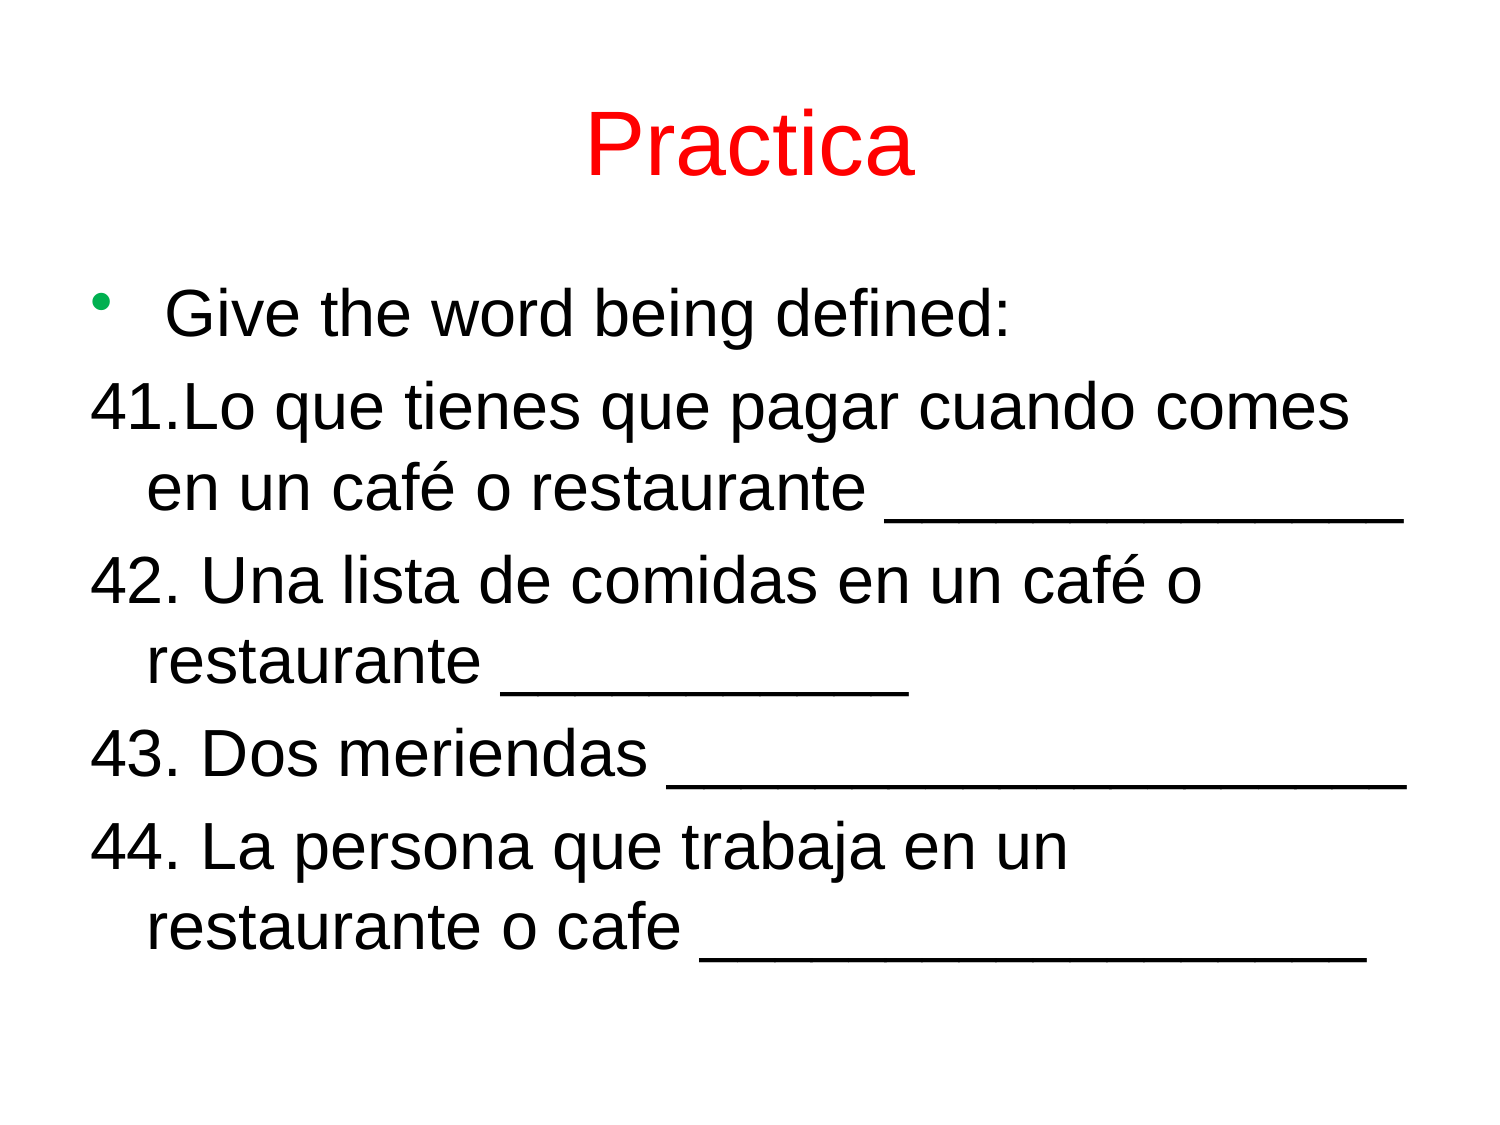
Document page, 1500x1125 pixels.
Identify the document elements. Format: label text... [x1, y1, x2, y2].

list Give the word being defined: 41.Lo que tienes que pagar cuando comes en un café o restaurante ______________ 42. Una lista de comidas en un café o restaurante ___________ 43. Dos meriendas ____________________ 44. La persona que trabaja en un restaurante o cafe __________________ [75, 262, 1425, 1005]
title Practica [75, 45, 1425, 233]
